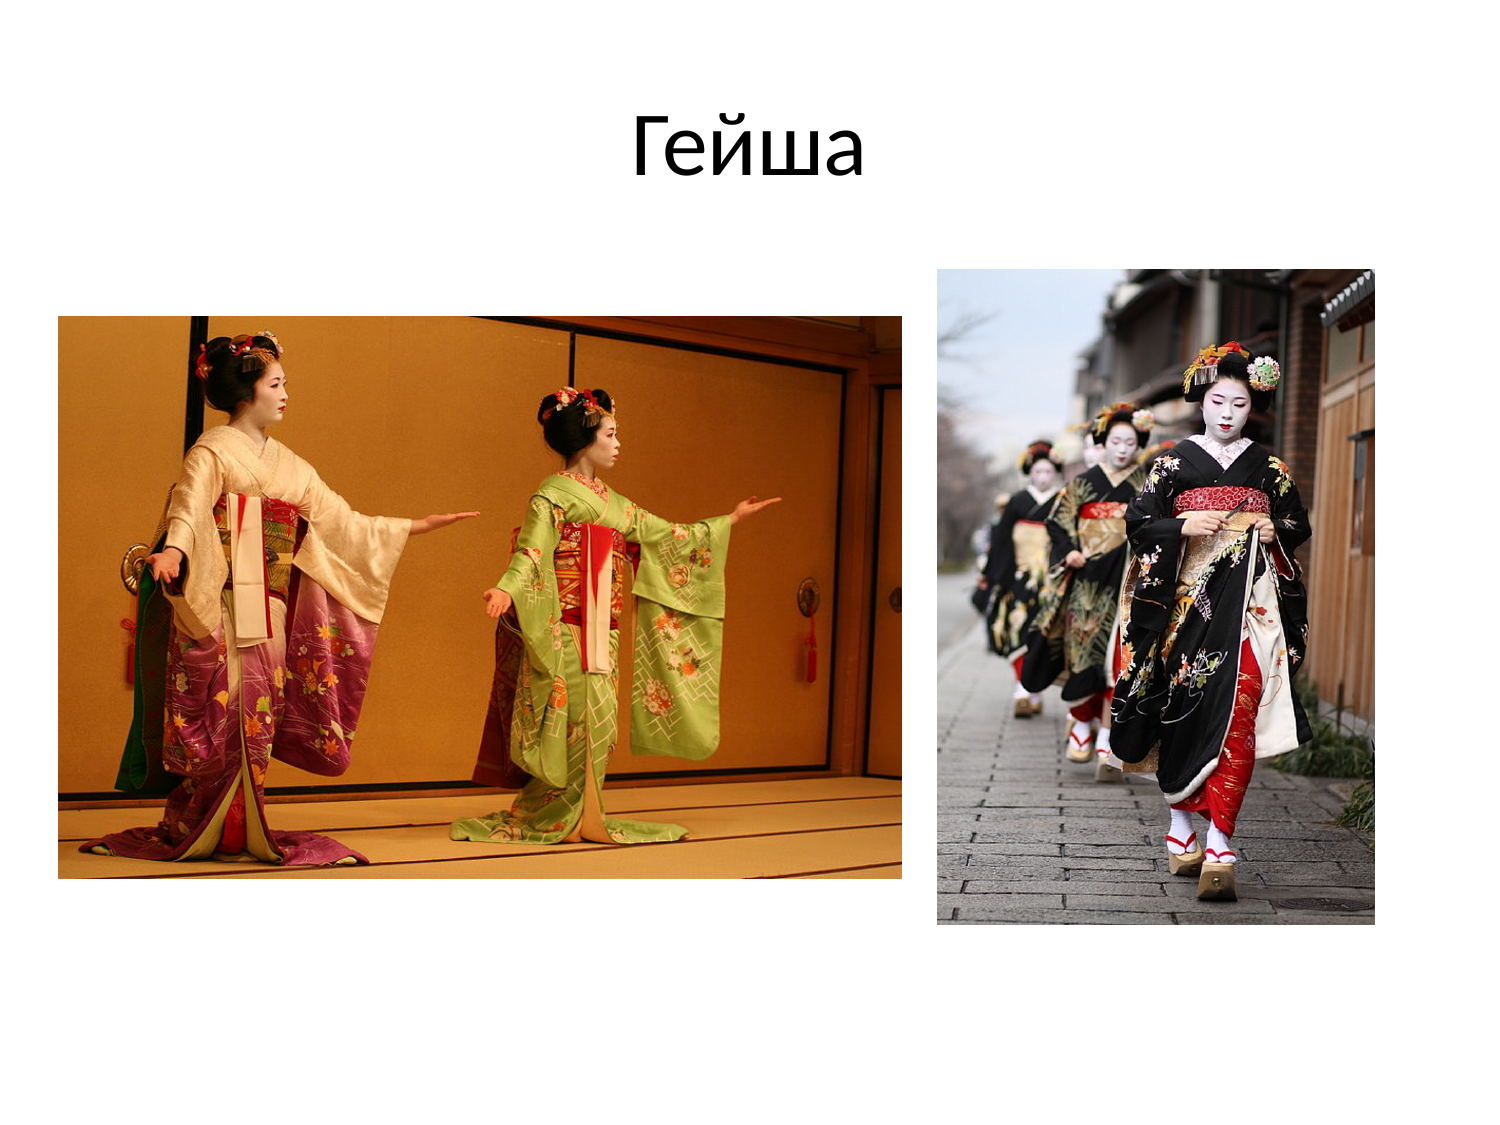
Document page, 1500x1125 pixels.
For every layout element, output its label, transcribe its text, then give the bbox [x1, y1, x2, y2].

picture [58, 316, 902, 880]
title Гейша [75, 45, 1425, 233]
picture [937, 269, 1375, 925]
